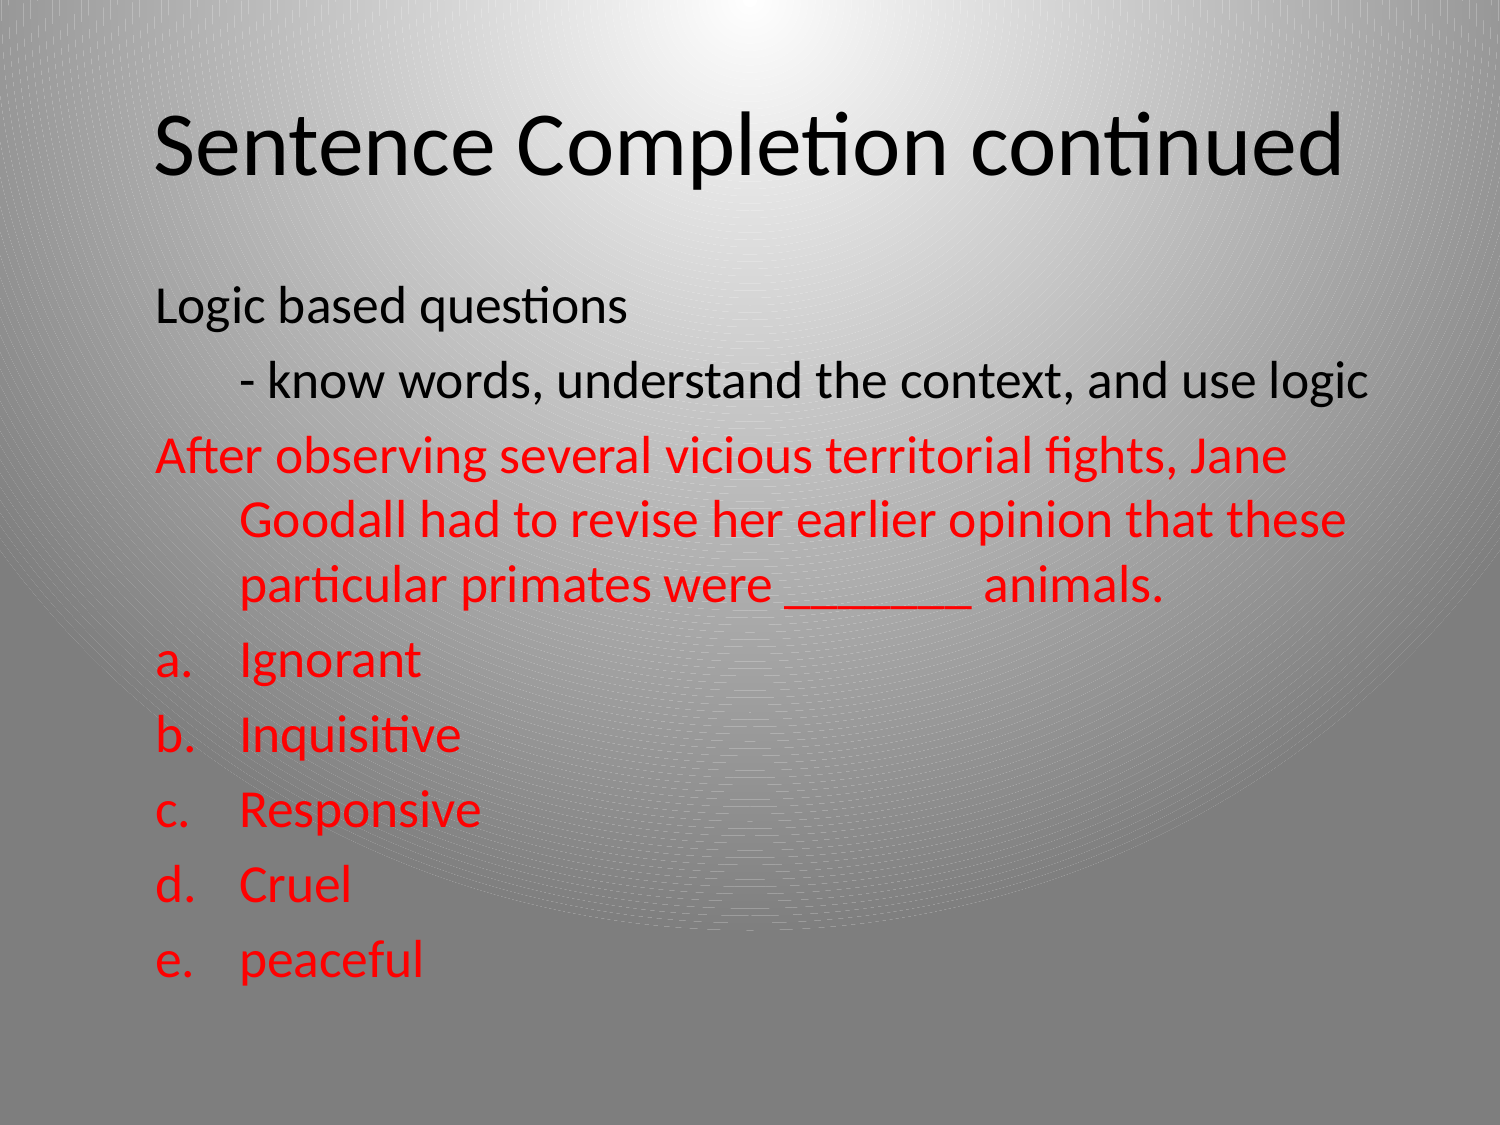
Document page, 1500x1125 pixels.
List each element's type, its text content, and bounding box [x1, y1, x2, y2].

title Sentence Completion continued [75, 45, 1425, 233]
list Logic based questions - know words, understand the context, and use logic After observing several vicious territorial fights, Jane Goodall had to revise her earlier opinion that these particular primates were _______ animals. Ignorant Inquisitive Responsive Cruel peaceful [75, 262, 1425, 1005]
